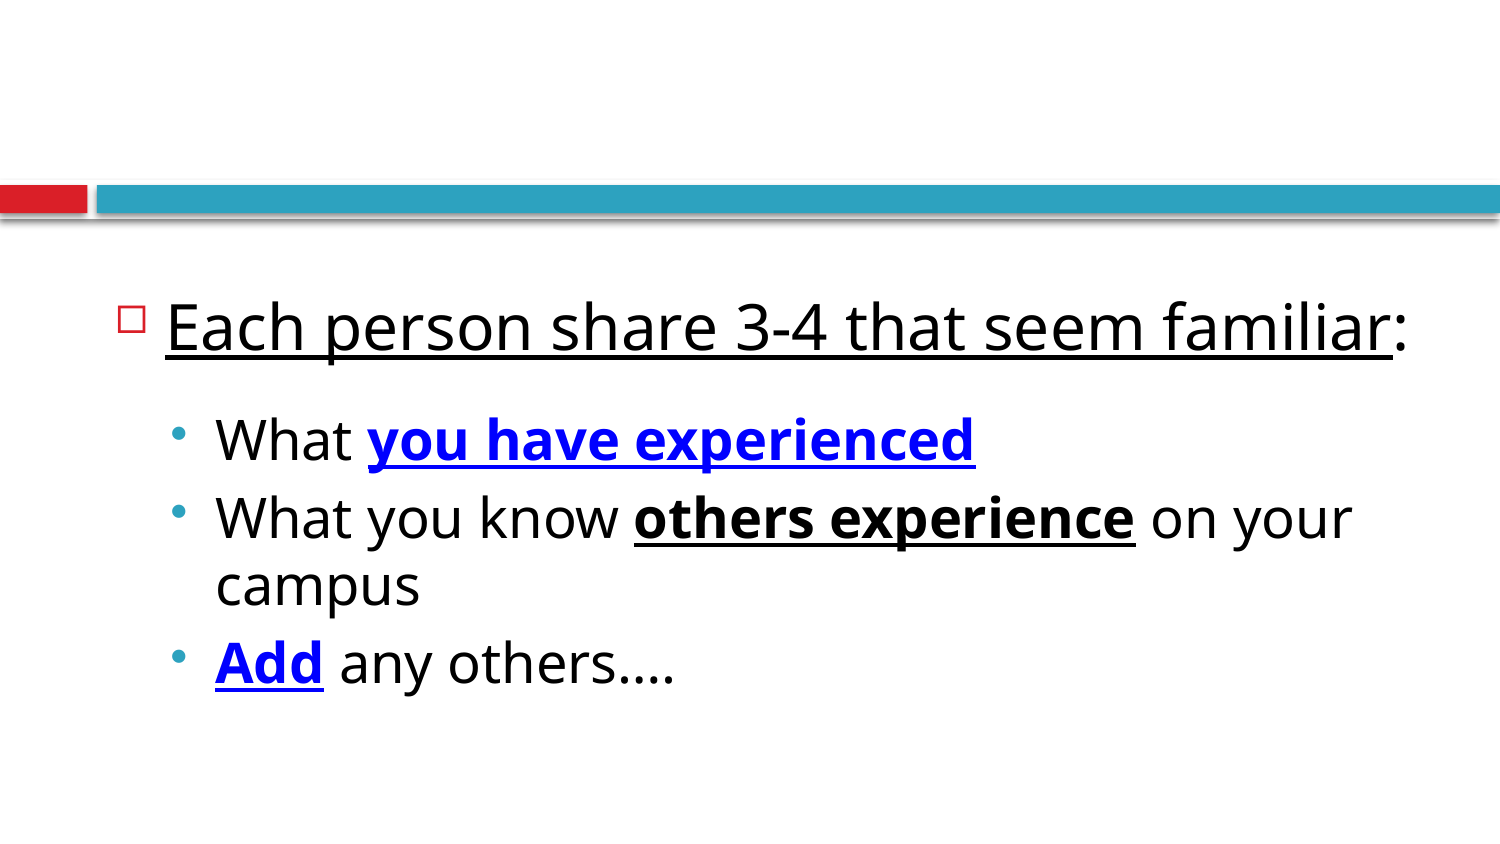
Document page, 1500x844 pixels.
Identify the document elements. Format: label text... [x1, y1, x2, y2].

list Each person share 3-4 that seem familiar: What you have experienced What you know others experience on your campus Add any others…. [99, 221, 1438, 760]
